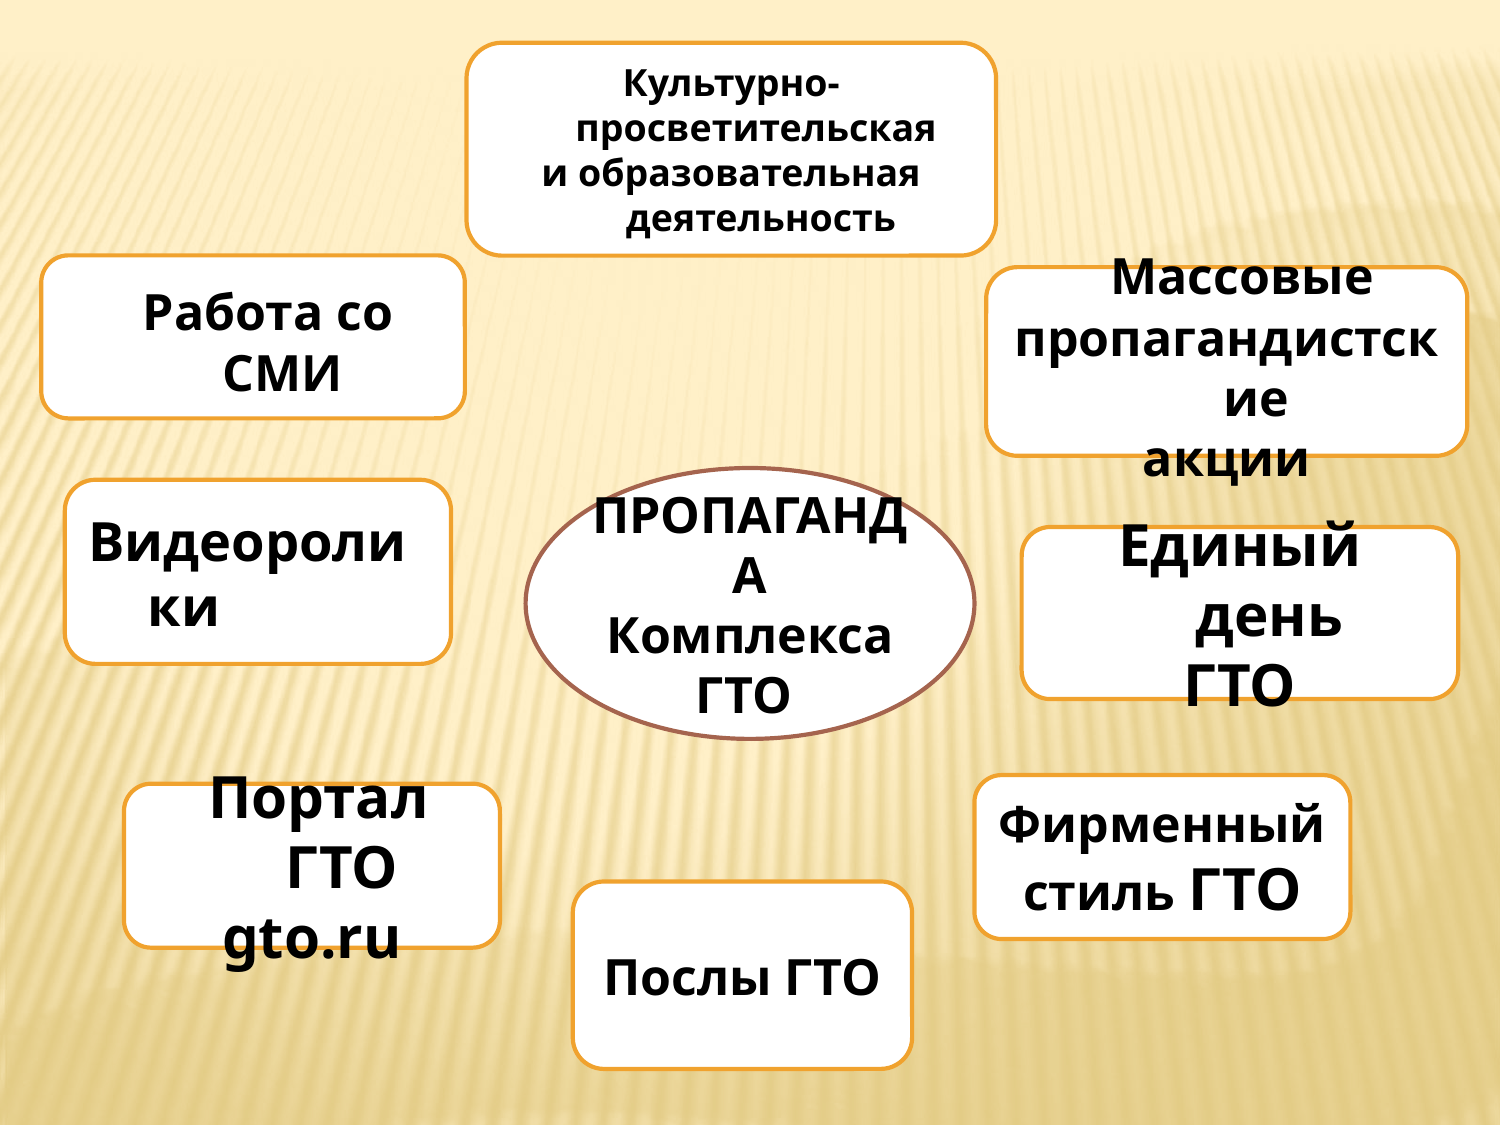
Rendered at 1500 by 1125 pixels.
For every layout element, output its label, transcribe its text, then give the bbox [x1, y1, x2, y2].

text_box Единый день ГТО [1019, 524, 1461, 702]
text_box Работа со СМИ [39, 253, 467, 421]
text_box ПРОПАГАНДА Комплекса ГТО [523, 465, 977, 741]
text_box Послы ГТО [570, 879, 915, 1072]
text_box Видеоролики [62, 477, 454, 666]
text_box Культурно-просветительская и образовательная деятельность [464, 40, 999, 258]
text_box Портал ГТО gto.ru [121, 781, 503, 950]
text_box Массовые пропагандистские акции [984, 265, 1470, 458]
text_box Фирменный стиль ГТО [972, 772, 1353, 942]
